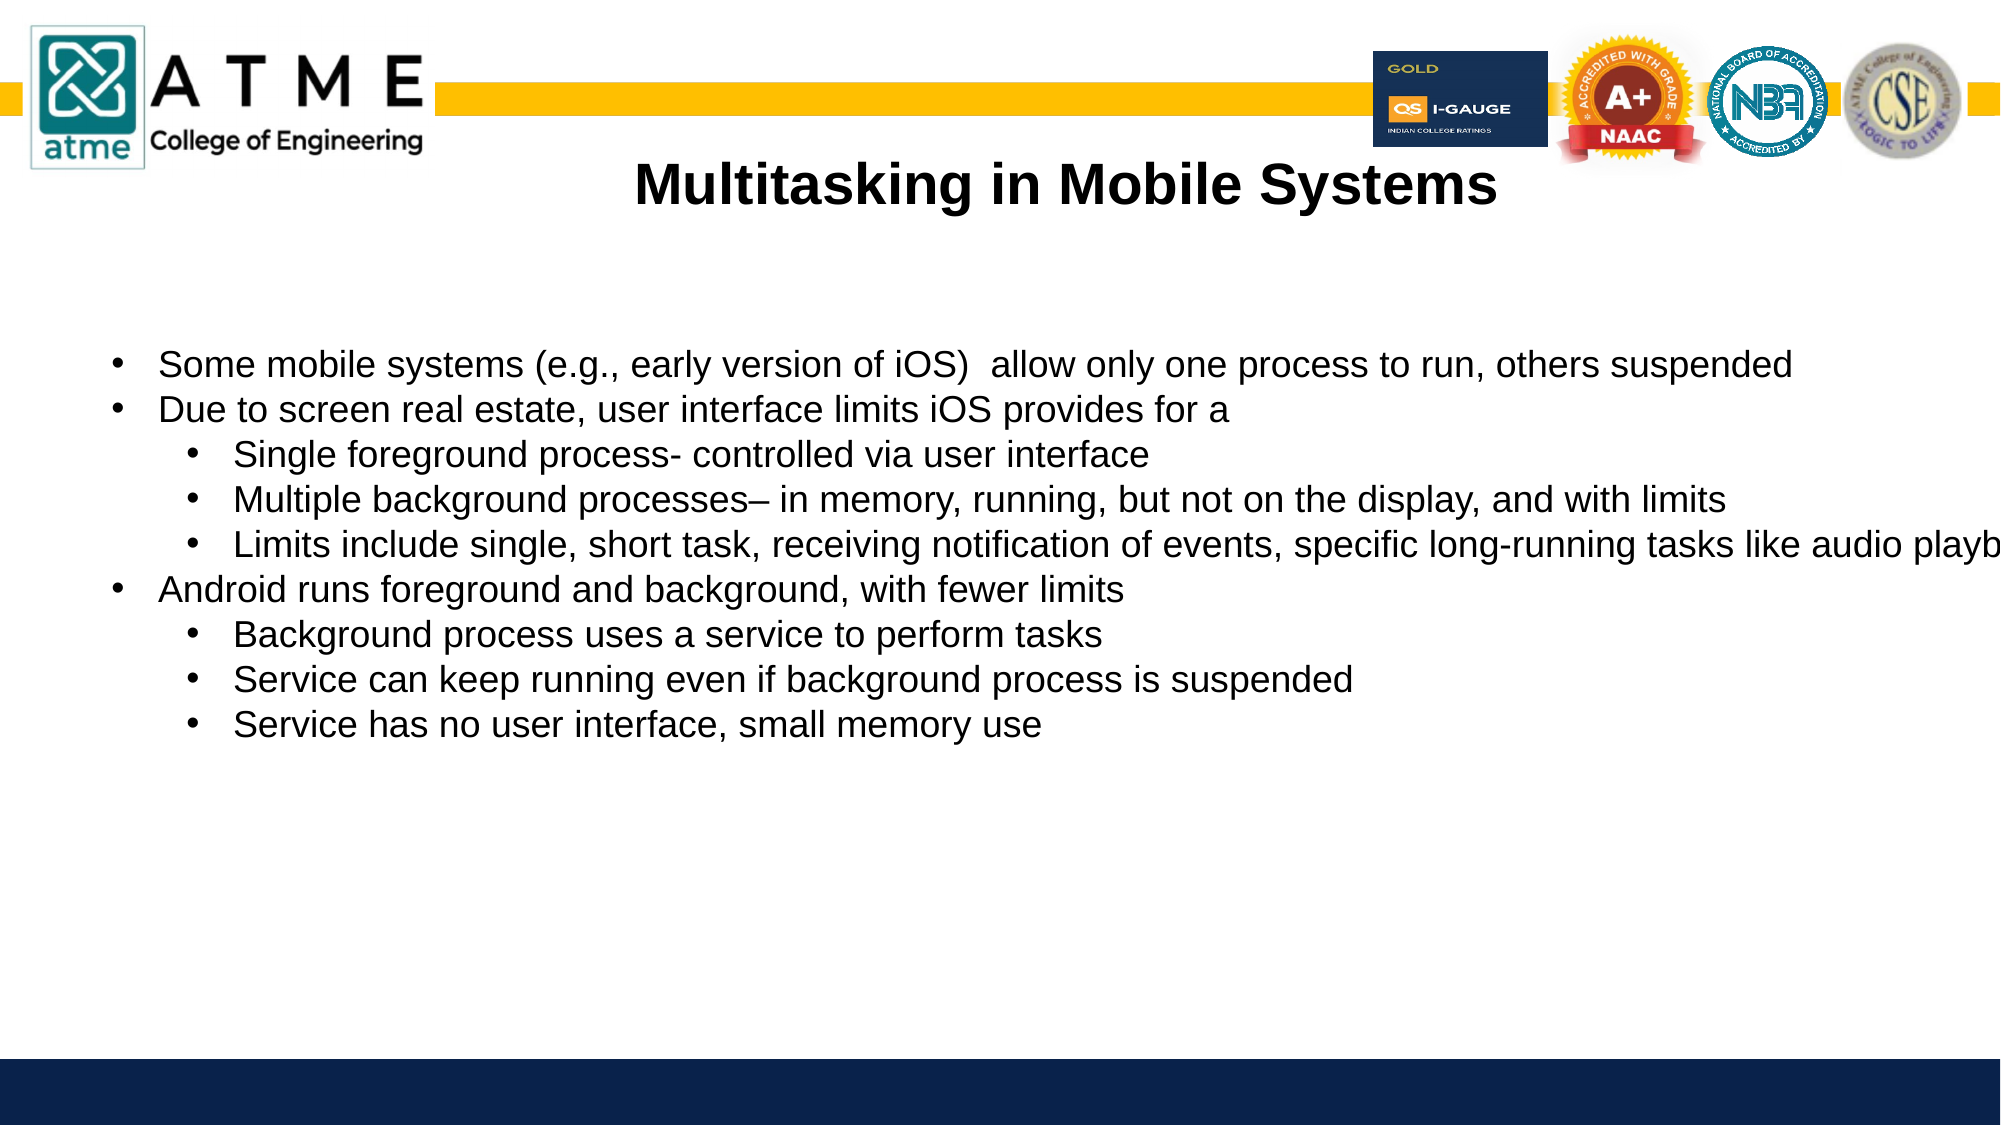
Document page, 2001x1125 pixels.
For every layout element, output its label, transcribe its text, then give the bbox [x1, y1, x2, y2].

picture [1840, 26, 1968, 176]
text_box Multitasking in Mobile Systems [619, 138, 1515, 224]
picture [1373, 20, 1828, 180]
picture [0, 1059, 2001, 1125]
picture [22, 15, 435, 178]
text_box Some mobile systems (e.g., early version of iOS) allow only one process to run, others suspended Due to screen real estate, user interface limits iOS provides for a Single foreground process- controlled via user interface Multiple background processes– in memory, running, but not on the display, and with limits Limits include single, short task, receiving notification of events, specific long-running tasks like audio playback Android runs foreground and background, with fewer limits Background process uses a service to perform tasks Service can keep running even if background process is suspended Service has no user interface, small memory use [96, 332, 2000, 843]
